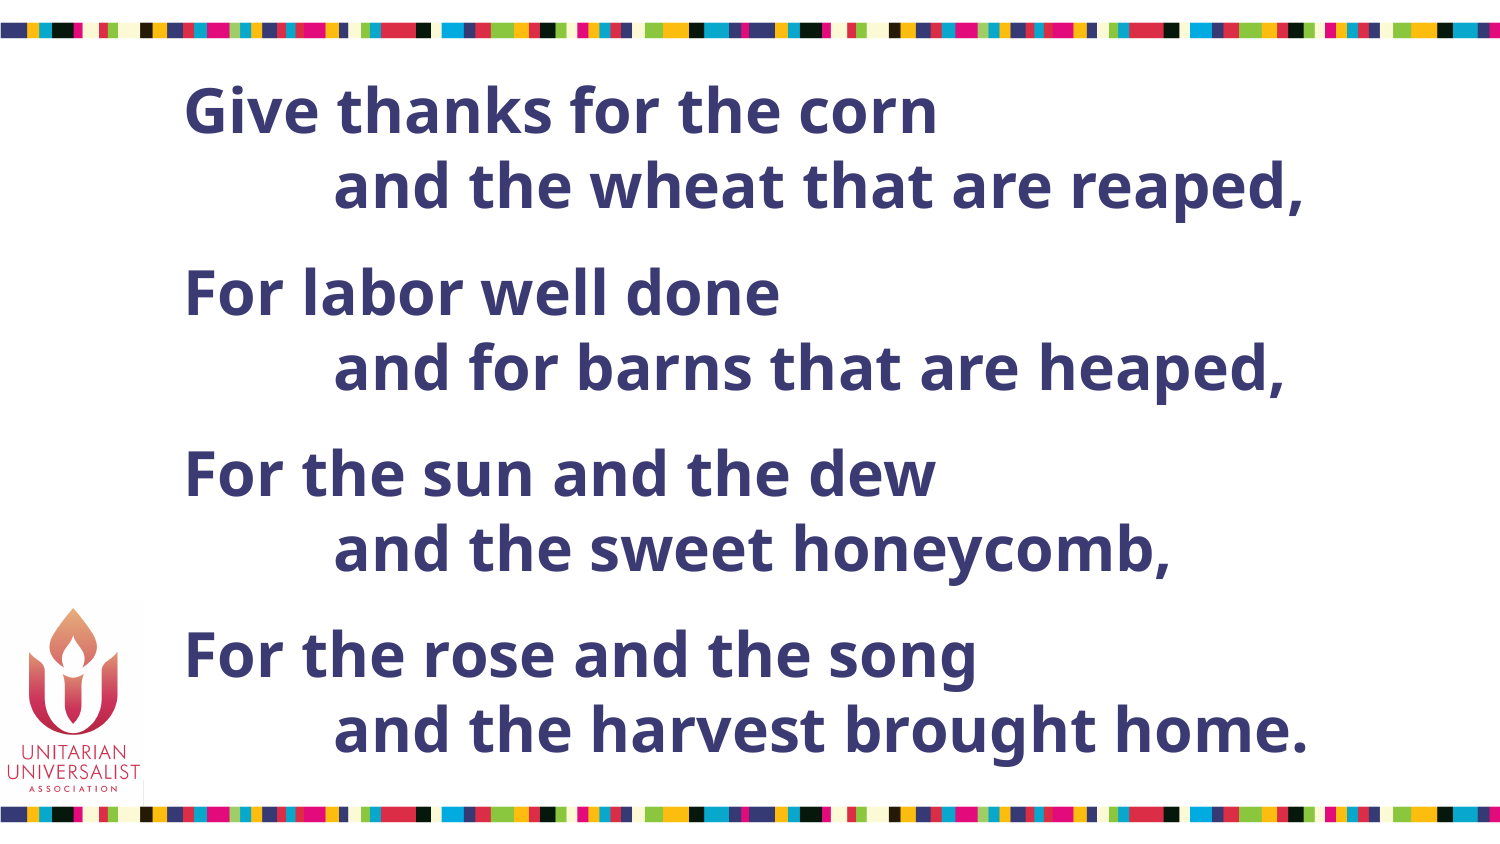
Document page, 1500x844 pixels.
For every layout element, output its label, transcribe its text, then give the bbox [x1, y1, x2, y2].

picture [0, 600, 1500, 824]
picture [0, 22, 1500, 40]
text_box Give thanks for the corn and the wheat that are reaped, For labor well done and for barns that are heaped, For the sun and the dew and the sweet honeycomb, For the rose and the song and the harvest brought home. [168, 56, 1421, 780]
